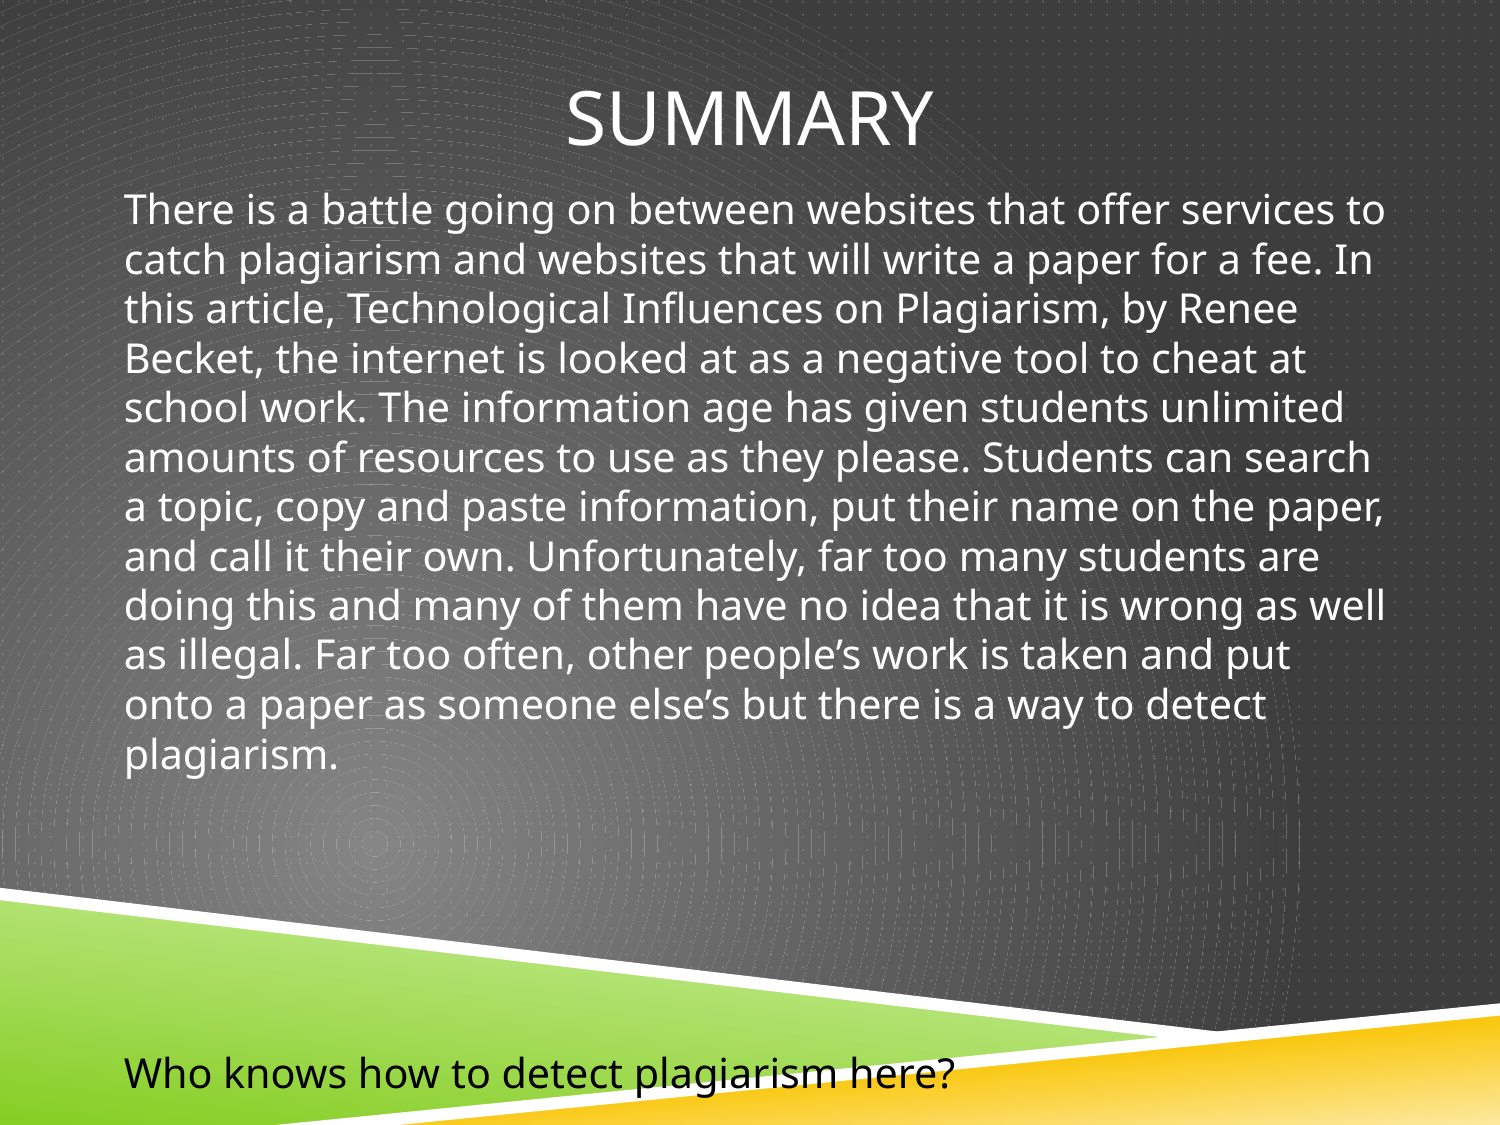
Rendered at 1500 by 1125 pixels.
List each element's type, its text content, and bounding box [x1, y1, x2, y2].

title Summary [112, 16, 1388, 175]
list There is a battle going on between websites that offer services to catch plagiarism and websites that will write a paper for a fee. In this article, Technological Influences on Plagiarism, by Renee Becket, the internet is looked at as a negative tool to cheat at school work. The information age has given students unlimited amounts of resources to use as they please. Students can search a topic, copy and paste information, put their name on the paper, and call it their own. Unfortunately, far too many students are doing this and many of them have no idea that it is wrong as well as illegal. Far too often, other people’s work is taken and put onto a paper as someone else’s but there is a way to detect plagiarism. Who knows how to detect plagiarism here? [112, 175, 1388, 1110]
